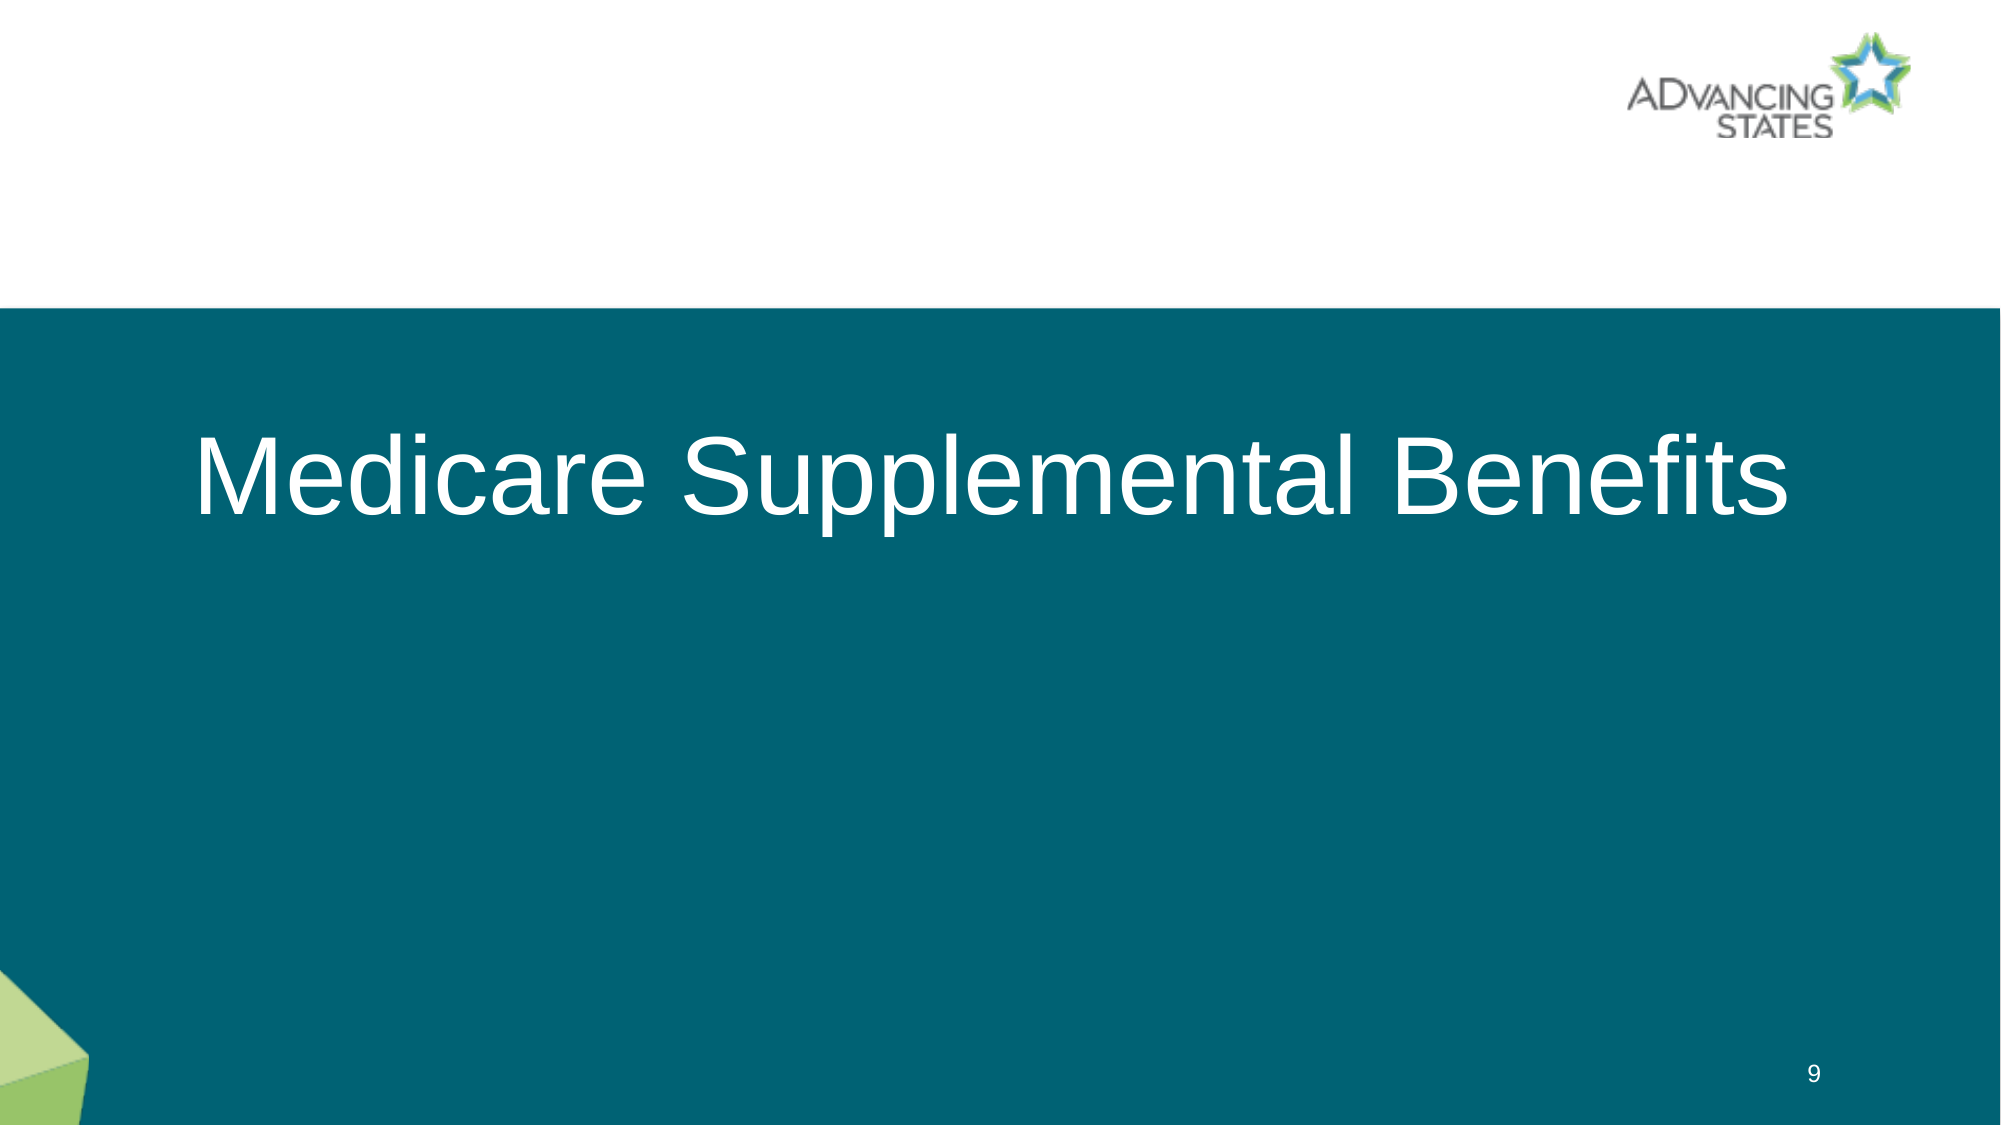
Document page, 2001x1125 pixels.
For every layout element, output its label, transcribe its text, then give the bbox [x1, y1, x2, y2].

title Medicare Supplemental Benefits [150, 349, 1837, 591]
slide_number 9 [1359, 1042, 1837, 1103]
